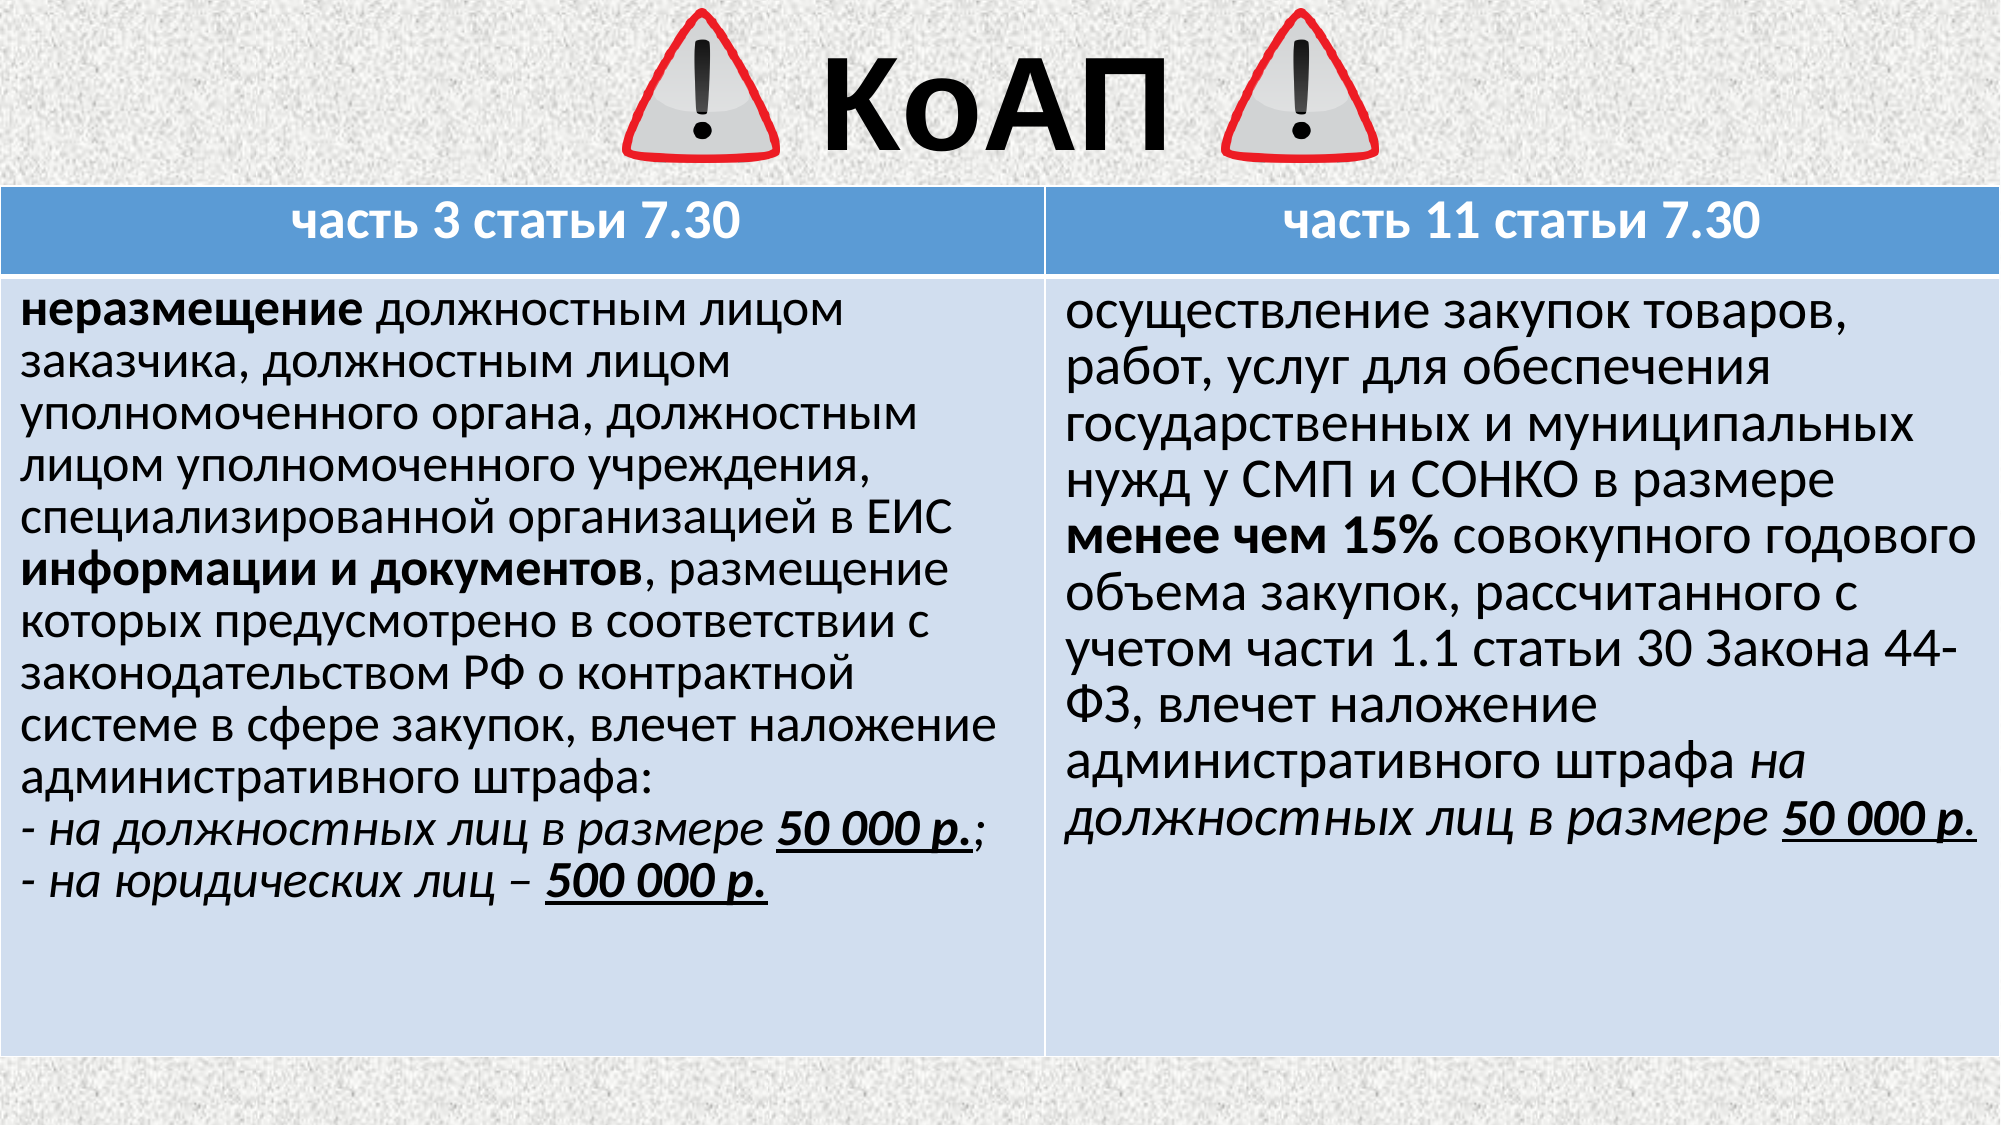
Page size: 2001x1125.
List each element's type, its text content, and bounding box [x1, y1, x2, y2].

table_header часть 3 статьи 7.30 [1, 187, 1044, 274]
picture [621, 8, 780, 163]
table_cell неразмещение должностным лицом заказчика, должностным лицом уполномоченного органа, должностным лицом уполномоченного учреждения, специализированной организацией в ЕИС информации и документов, размещение которых предусмотрено в соответствии с законодательством РФ о контрактной системе в сфере закупок, влечет наложение административного штрафа: - на должностных лиц в размере 50 000 р.; - на юридических лиц – 500 000 р. [1, 279, 1044, 1056]
picture [1220, 8, 1379, 163]
table_header часть 11 статьи 7.30 [1046, 187, 1999, 274]
picture [0, 0, 2001, 1125]
table_cell осуществление закупок товаров, работ, услуг для обеспечения государственных и муниципальных нужд у СМП и СОНКО в размере менее чем 15% совокупного годового объема закупок, рассчитанного с учетом части 1.1 статьи 30 Закона 44-ФЗ, влечет наложение административного штрафа на должностных лиц в размере 50 000 р. [1046, 279, 1999, 1056]
text_box КоАП [0, 7, 1998, 187]
